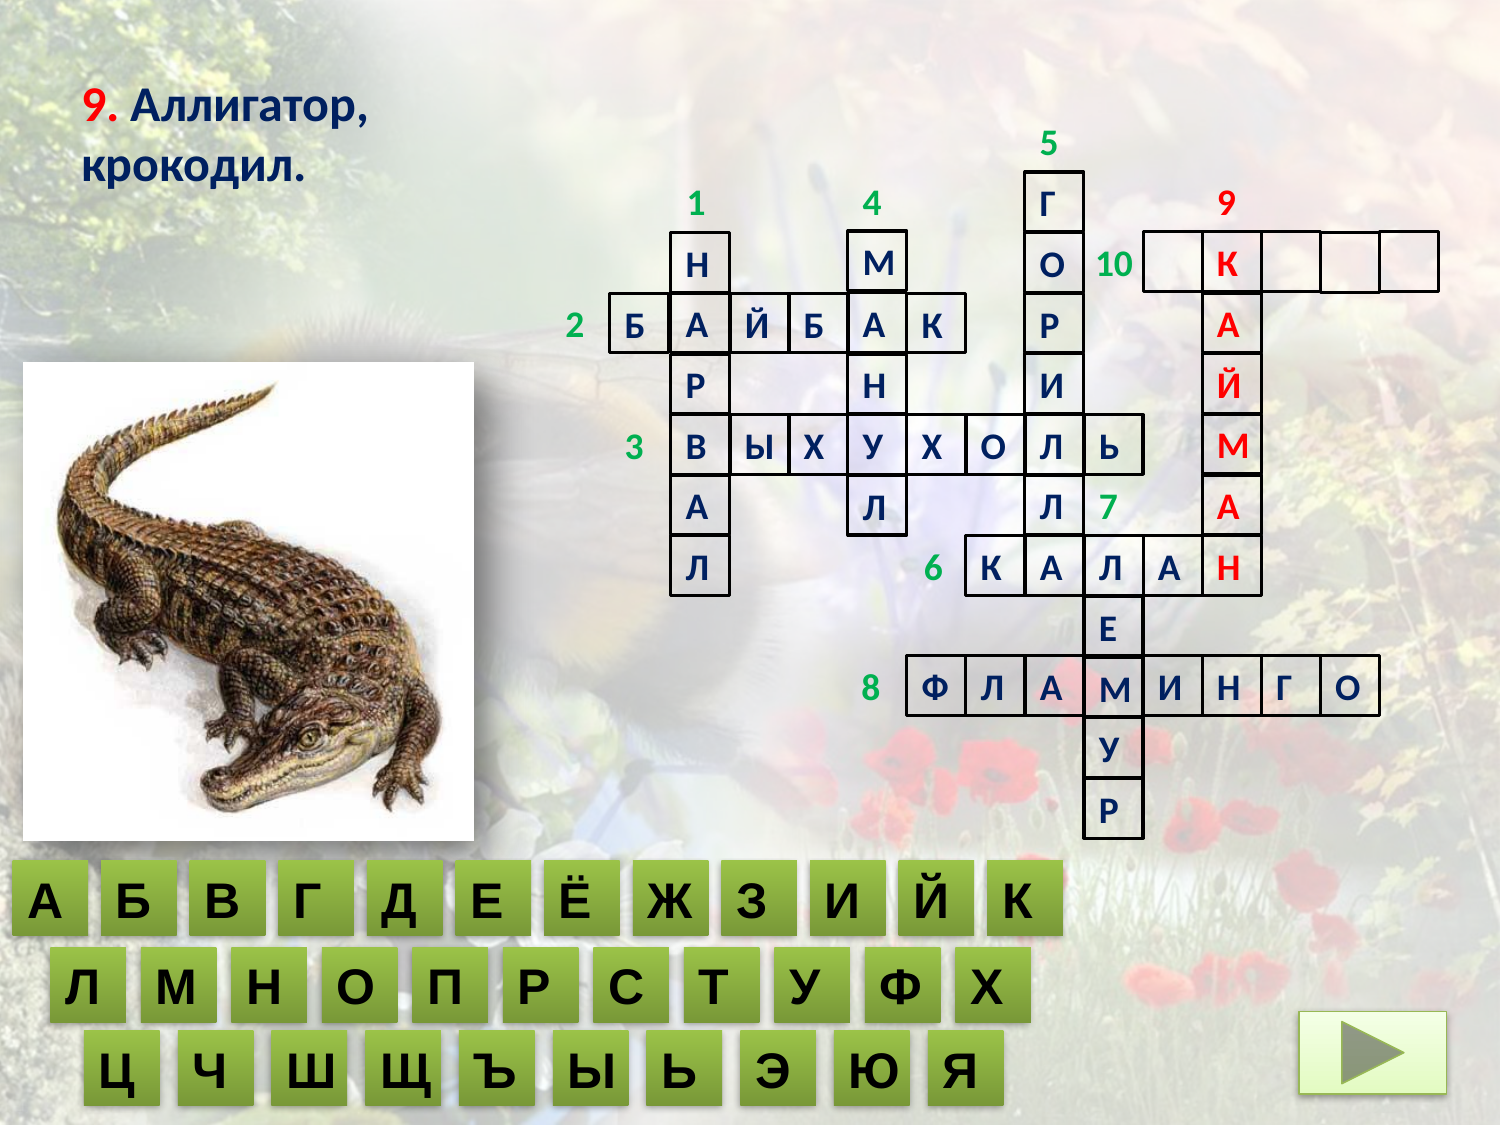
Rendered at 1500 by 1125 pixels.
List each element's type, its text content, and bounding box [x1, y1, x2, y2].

text_box А [670, 292, 730, 353]
text_box У [848, 414, 906, 475]
text_box Щ [365, 1030, 441, 1106]
text_box Ё [544, 860, 620, 936]
text_box У [774, 947, 850, 1023]
text_box Ф [864, 947, 941, 1023]
text_box Щ [0, 0, 1500, 1125]
text_box И [1143, 655, 1203, 716]
text_box 8 [846, 655, 906, 716]
text_box Р [670, 354, 730, 414]
text_box Б [789, 293, 849, 353]
text_box Р [502, 947, 579, 1023]
text_box З [721, 860, 797, 936]
text_box А [670, 474, 730, 535]
text_box О [321, 947, 398, 1023]
text_box Ф [906, 655, 965, 716]
text_box Н [231, 947, 307, 1023]
text_box П [412, 947, 488, 1023]
text_box Ы [552, 1030, 629, 1106]
text_box М [140, 947, 217, 1023]
text_box В [670, 414, 729, 474]
text_box Л [1024, 474, 1084, 535]
text_box О [1024, 232, 1084, 293]
text_box Ь [1083, 414, 1143, 475]
text_box 3 [609, 414, 669, 475]
text_box Т [683, 947, 760, 1023]
text_box М [1202, 414, 1262, 474]
text_box 6 [909, 535, 969, 596]
text_box К [1202, 231, 1261, 292]
text_box 10 [1080, 231, 1157, 292]
text_box 9 [1202, 170, 1262, 231]
text_box 9. Аллигатор, крокодил. [66, 64, 423, 200]
text_box А [1202, 292, 1262, 353]
text_box Г [1024, 172, 1084, 232]
text_box Л [1084, 535, 1143, 596]
text_box О [965, 414, 1025, 475]
text_box Р [1083, 778, 1143, 839]
text_box Ц [83, 1030, 160, 1106]
text_box Я [927, 1030, 1004, 1106]
text_box К [969, 535, 1024, 596]
text_box Ч [177, 1030, 254, 1106]
text_box Ш [271, 1030, 348, 1106]
text_box Л [50, 947, 126, 1023]
text_box С [593, 947, 669, 1023]
picture [22, 362, 474, 842]
text_box И [1024, 353, 1084, 414]
text_box Й [898, 860, 975, 936]
text_box А [1025, 655, 1085, 716]
text_box Е [455, 860, 532, 936]
text_box Г [278, 860, 354, 936]
text_box Ъ [458, 1030, 535, 1106]
text_box 7 [1084, 474, 1144, 535]
text_box 1 [671, 170, 731, 231]
text_box 5 [1024, 110, 1084, 170]
text_box А [12, 860, 89, 936]
text_box Х [955, 947, 1031, 1023]
text_box Р [1024, 293, 1084, 353]
text_box [1379, 231, 1439, 292]
text_box Л [847, 475, 907, 536]
text_box Ж [632, 860, 709, 936]
text_box О [1321, 655, 1380, 716]
text_box В [189, 860, 266, 936]
text_box Л [670, 535, 730, 596]
text_box Н [670, 232, 730, 292]
text_box Д [366, 860, 443, 936]
text_box Ы [729, 414, 789, 475]
text_box Х [789, 414, 848, 475]
text_box К [906, 293, 966, 353]
text_box А [1143, 535, 1203, 596]
text_box [1157, 231, 1202, 292]
text_box А [1202, 474, 1262, 535]
text_box 4 [847, 170, 907, 231]
text_box Б [610, 293, 669, 353]
text_box Л [1025, 414, 1083, 474]
text_box М [1083, 657, 1143, 717]
text_box Л [965, 655, 1025, 716]
text_box Ю [833, 1030, 910, 1106]
text_box Е [1083, 596, 1143, 656]
text_box Й [729, 293, 789, 353]
text_box Х [906, 414, 965, 475]
text_box Э [740, 1030, 816, 1106]
text_box Б [101, 860, 177, 936]
text_box Ь [646, 1030, 723, 1106]
text_box А [1024, 535, 1084, 596]
text_box Н [1203, 655, 1262, 716]
text_box [1298, 1011, 1447, 1095]
text_box [1261, 231, 1321, 292]
text_box А [847, 292, 907, 353]
text_box Й [1202, 353, 1262, 414]
text_box 2 [550, 292, 610, 353]
text_box М [847, 231, 907, 291]
text_box Н [1203, 535, 1262, 596]
text_box У [1083, 717, 1143, 778]
text_box [1320, 232, 1380, 293]
text_box К [987, 860, 1063, 936]
text_box Н [847, 354, 907, 414]
text_box И [810, 860, 886, 936]
text_box Г [1262, 655, 1321, 716]
